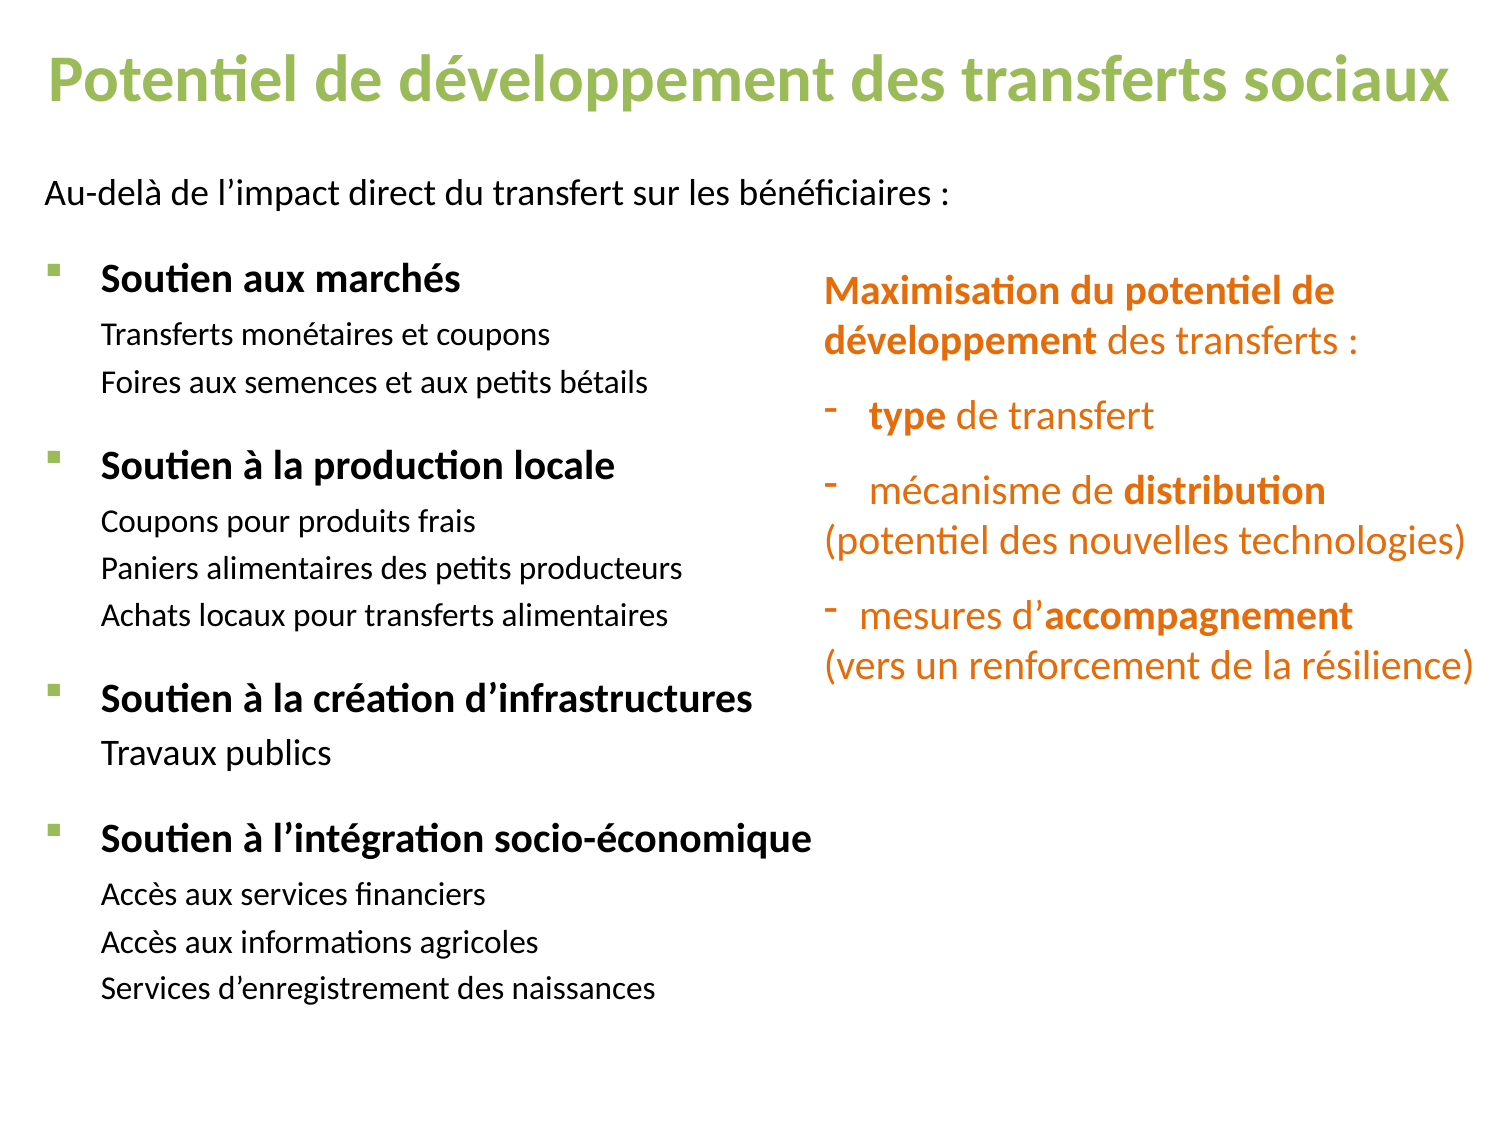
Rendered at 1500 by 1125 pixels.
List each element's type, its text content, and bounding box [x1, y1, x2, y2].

list Au-delà de l’impact direct du transfert sur les bénéficiaires : Soutien aux marchés Transferts monétaires et coupons Foires aux semences et aux petits bétails Soutien à la production locale Coupons pour produits frais Paniers alimentaires des petits producteurs Achats locaux pour transferts alimentaires Soutien à la création d’infrastructures Travaux publics Soutien à l’intégration socio-économique Accès aux services financiers Accès aux informations agricoles Services d’enregistrement des naissances [29, 160, 1500, 1083]
title Potentiel de développement des transferts sociaux [0, 0, 1500, 150]
text_box Maximisation du potentiel de développement des transferts : type de transfert mécanisme de distribution (potentiel des nouvelles technologies) mesures d’accompagnement (vers un renforcement de la résilience) [808, 255, 1500, 696]
